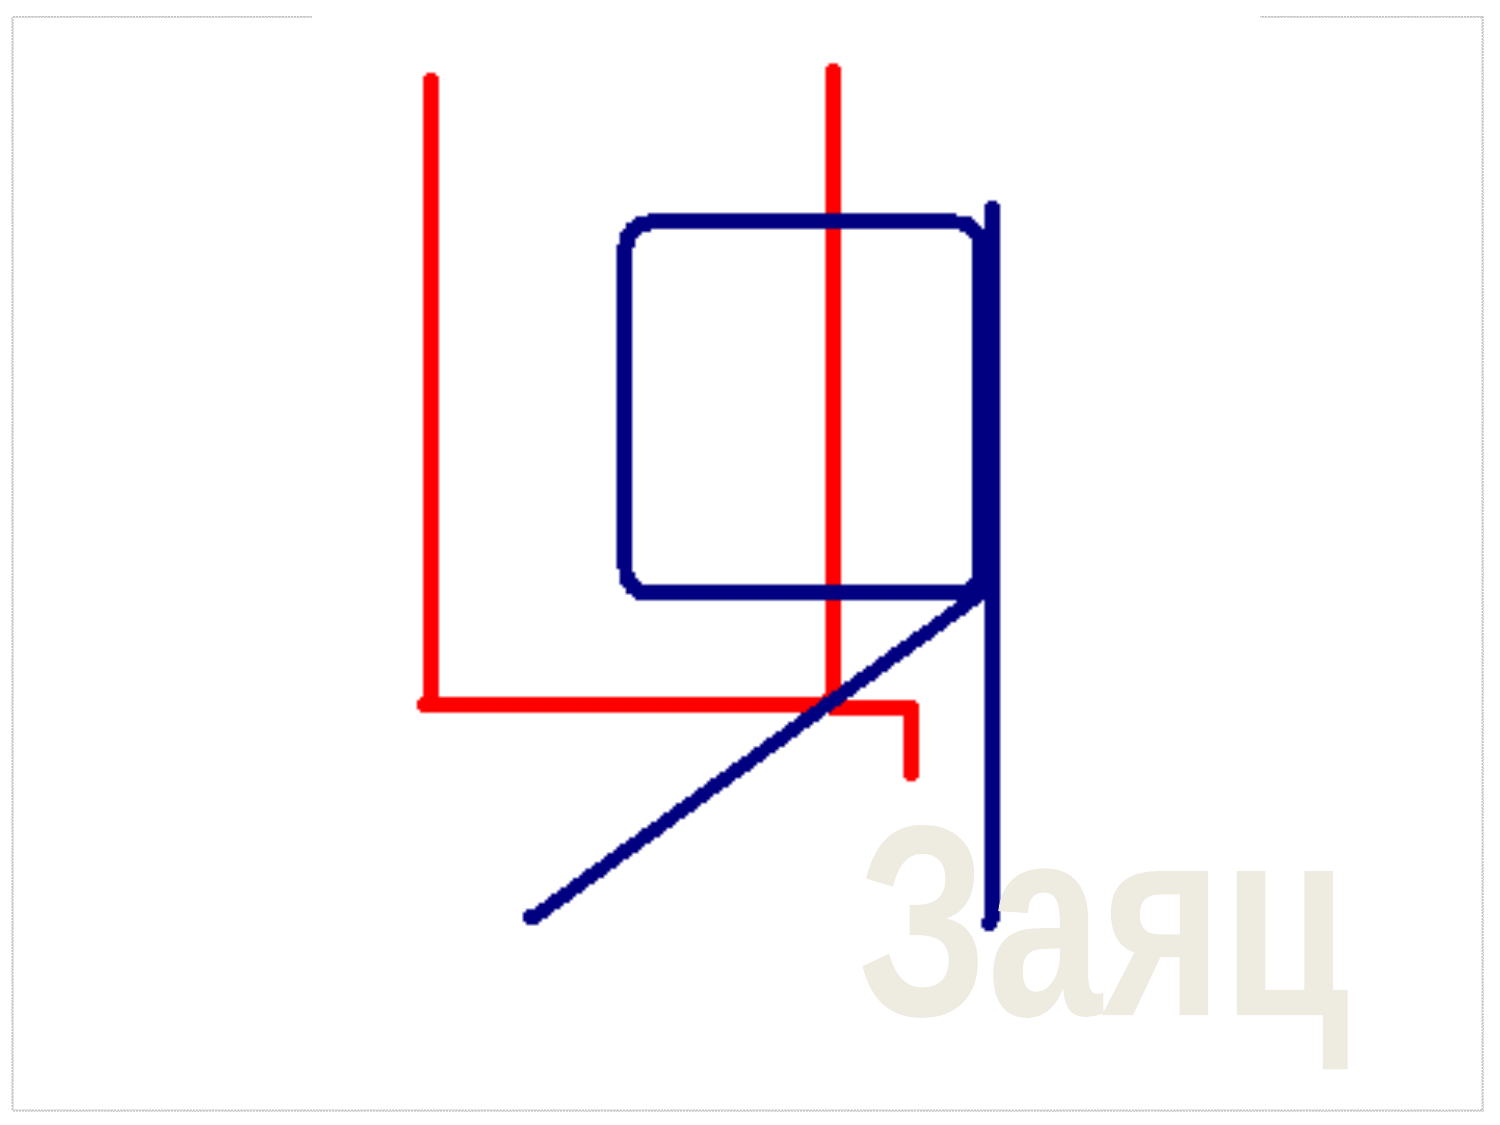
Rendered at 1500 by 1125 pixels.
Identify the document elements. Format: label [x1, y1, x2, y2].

picture [312, 0, 1260, 1007]
